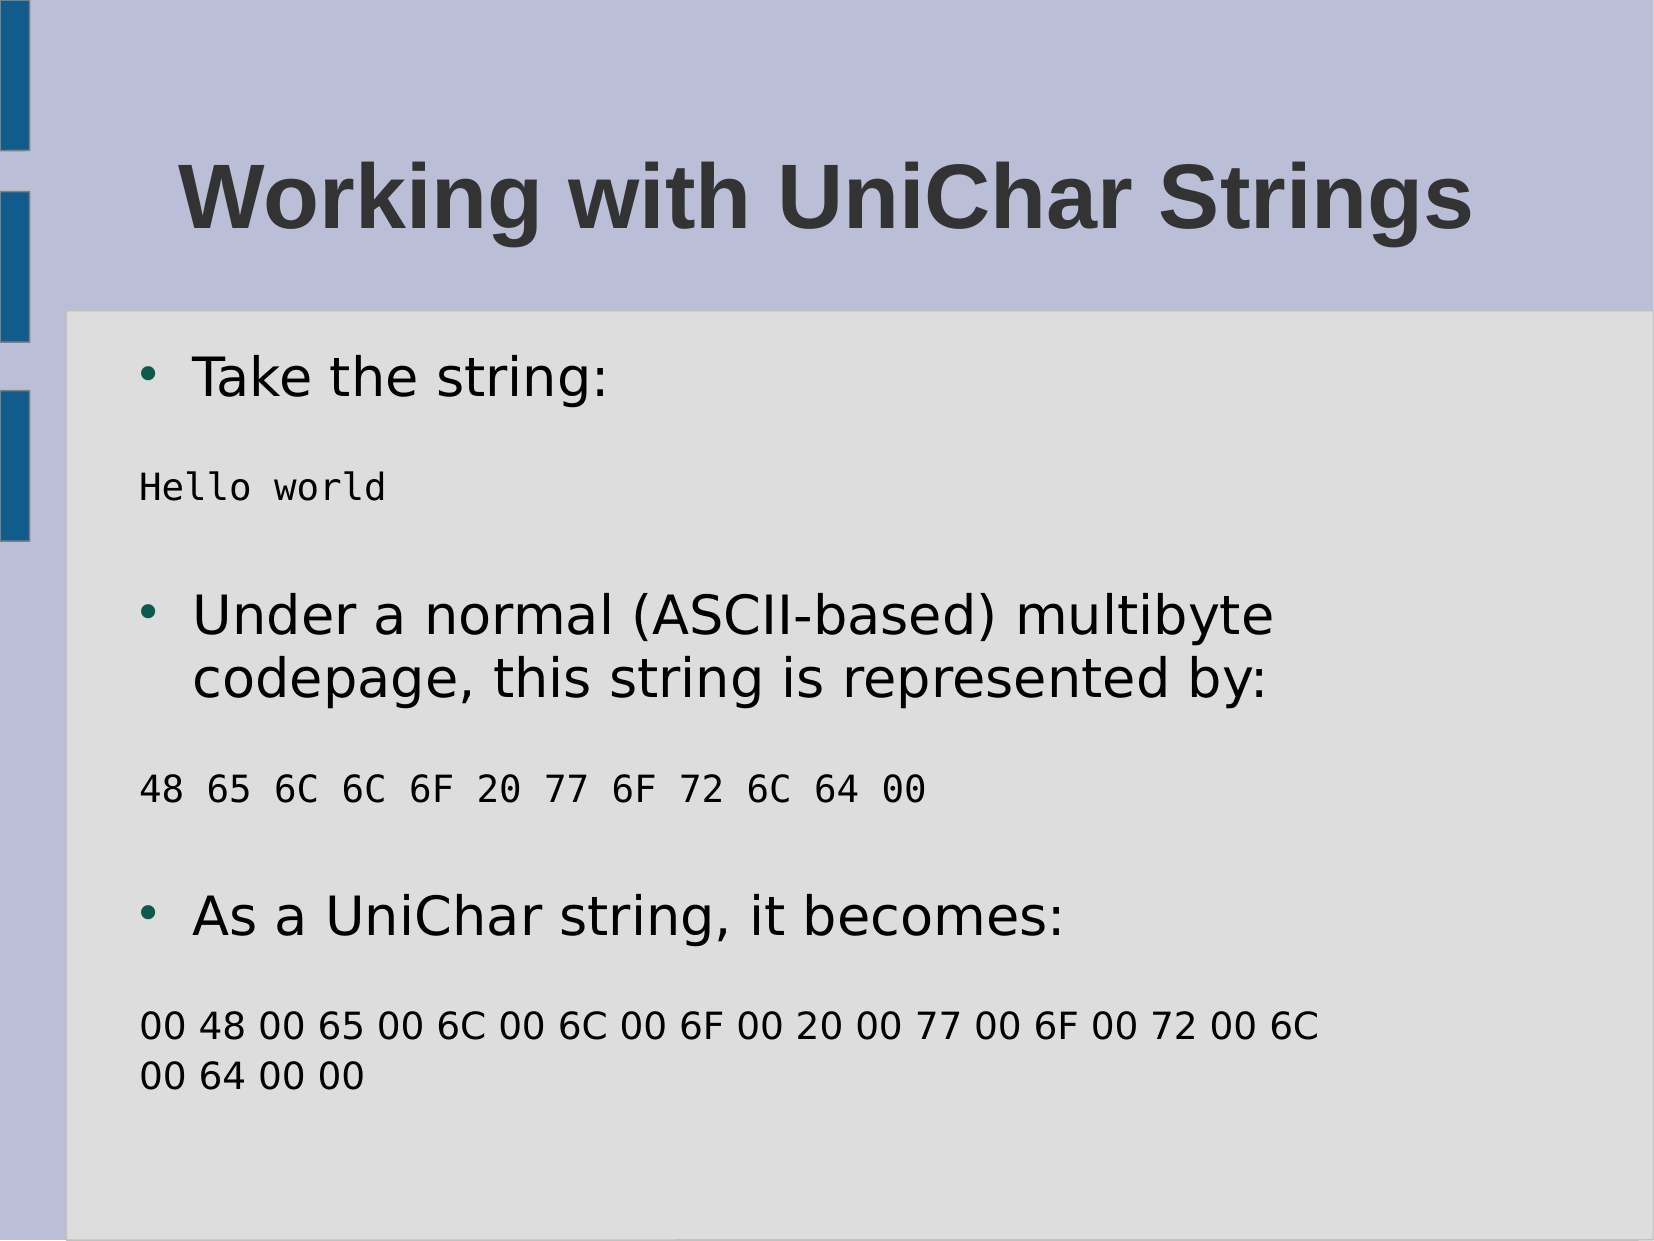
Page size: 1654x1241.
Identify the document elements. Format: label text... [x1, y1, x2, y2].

title Working with UniChar Strings [121, 91, 1534, 299]
list Take the string: Hello world Under a normal (ASCII-based) multibyte codepage, this string is represented by: 48 65 6C 6C 6F 20 77 6F 72 6C 64 00 As a UniChar string, it becomes: 00 48 00 65 00 6C 00 6C 00 6F 00 20 00 77 00 6F 00 72 00 6C 00 64 00 00 [121, 344, 1534, 1126]
